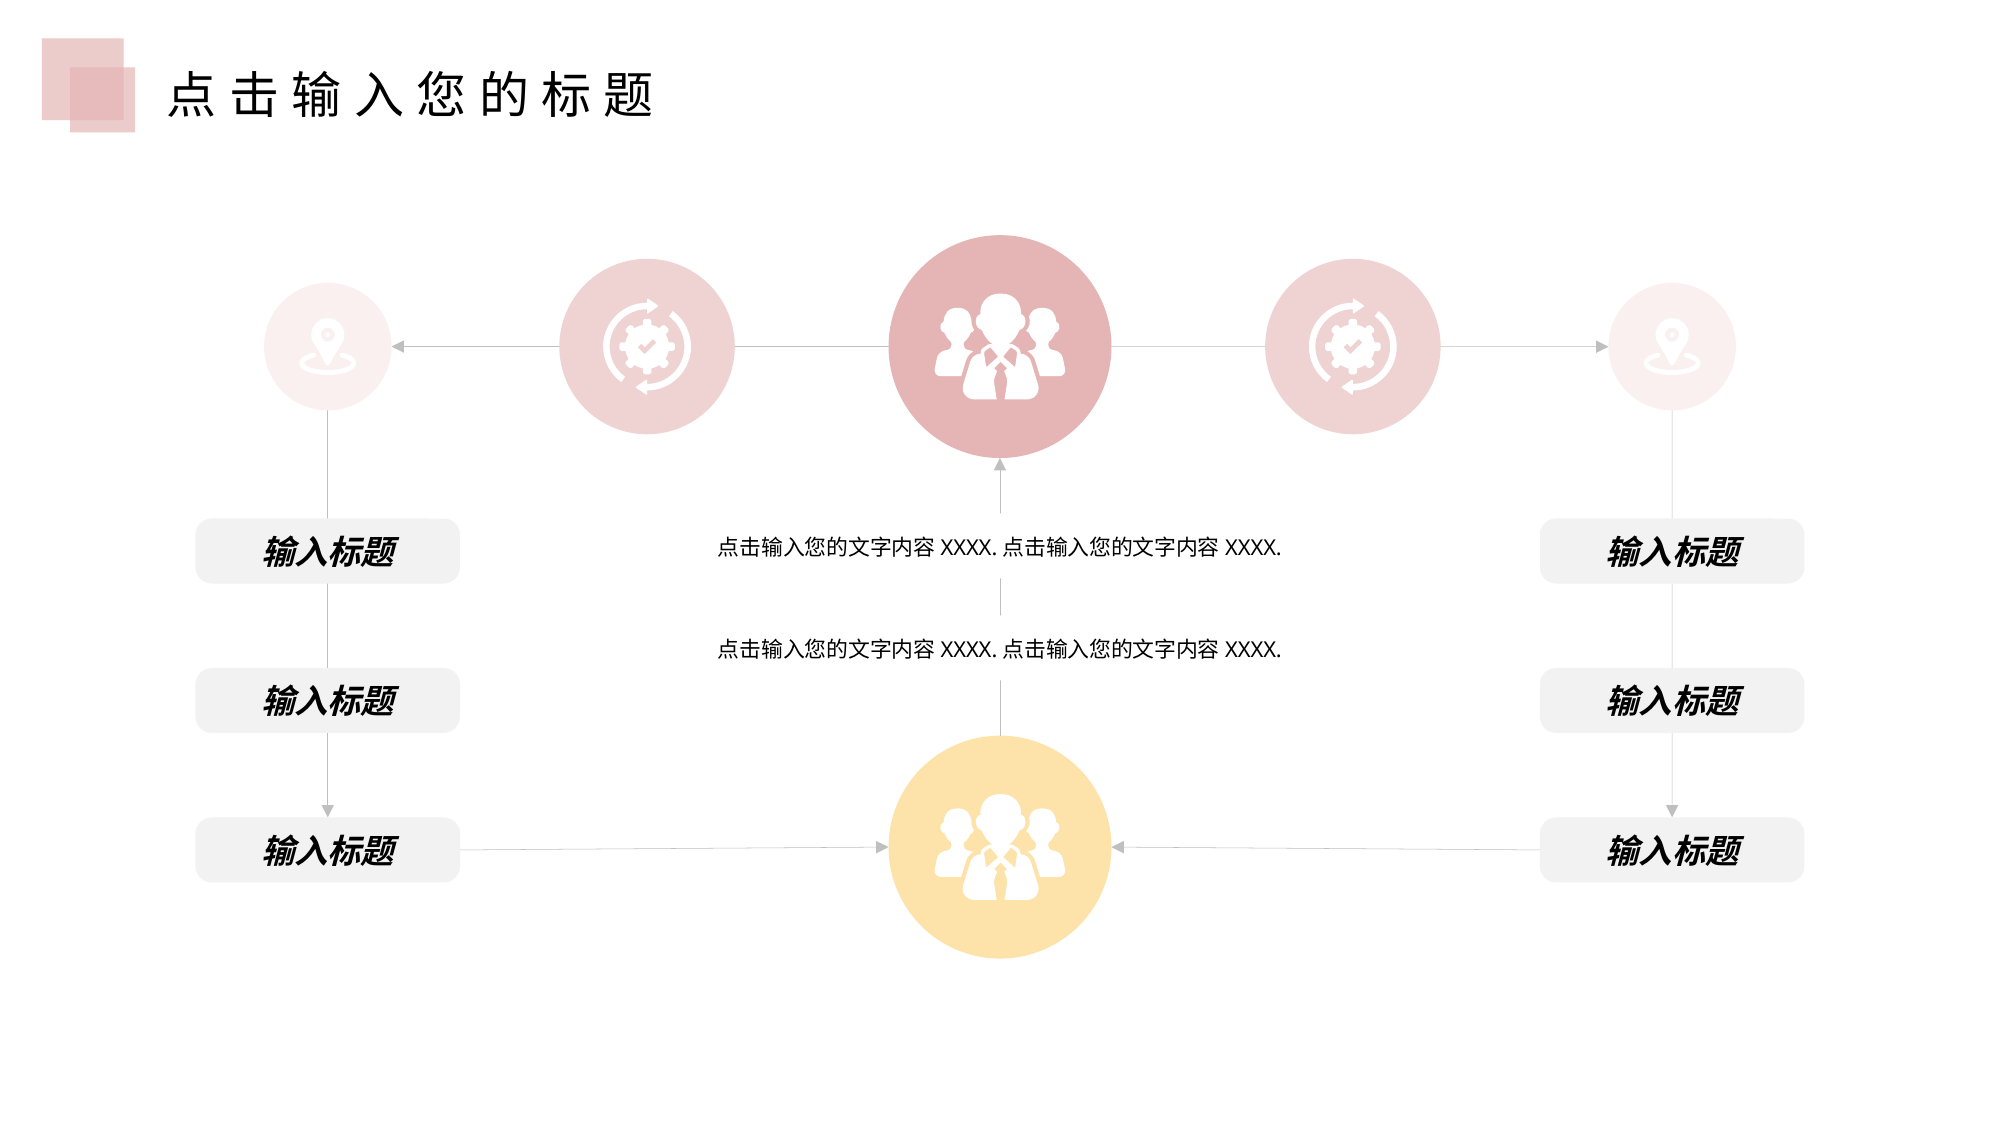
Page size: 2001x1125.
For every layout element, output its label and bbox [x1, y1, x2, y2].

text_box [41, 38, 832, 133]
text_box [195, 235, 1805, 959]
